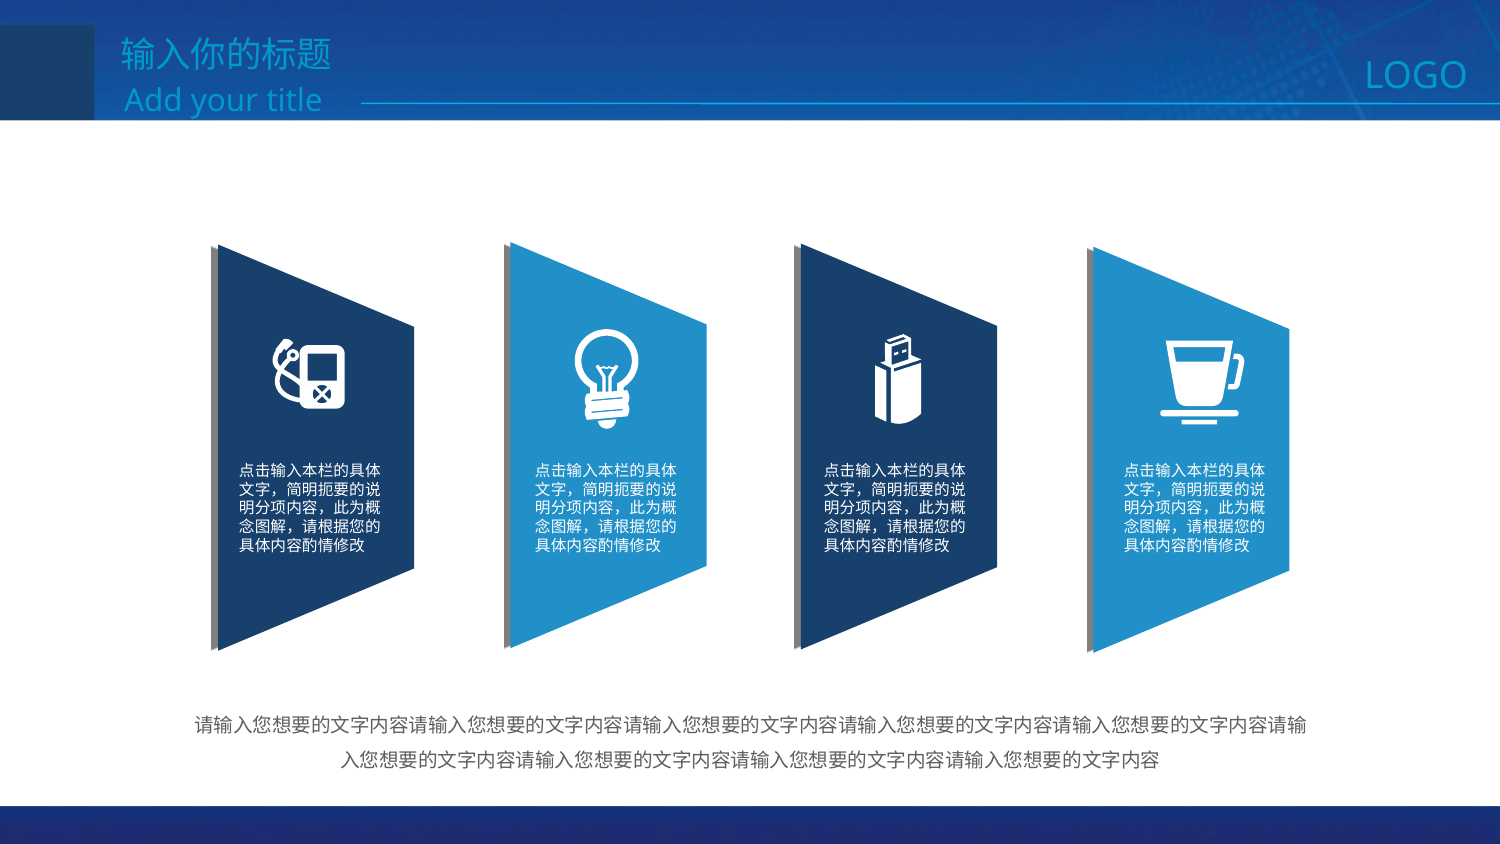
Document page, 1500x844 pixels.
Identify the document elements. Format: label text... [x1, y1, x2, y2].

text_box [1093, 246, 1290, 653]
picture [0, 0, 1500, 120]
text_box 点击输入本栏的具体文字，简明扼要的说明分项内容，此为概念图解，请根据您的具体内容酌情修改 [227, 455, 399, 561]
text_box [800, 243, 998, 650]
text_box [1181, 419, 1218, 425]
text_box 点击输入本栏的具体文字，简明扼要的说明分项内容，此为概念图解，请根据您的具体内容酌情修改 [1112, 455, 1284, 561]
text_box [1165, 340, 1234, 407]
text_box 请输入您想要的文字内容请输入您想要的文字内容请输入您想要的文字内容请输入您想要的文字内容请输入您想要的文字内容请输入您想要的文字内容请输入您想要的文字内容请输入您想要的文字内容请输入您想要的文字内容 [185, 695, 1314, 778]
text_box [1227, 353, 1245, 390]
text_box [1160, 410, 1239, 417]
text_box 点击输入本栏的具体文字，简明扼要的说明分项内容，此为概念图解，请根据您的具体内容酌情修改 [523, 455, 695, 561]
text_box [574, 329, 639, 429]
text_box [218, 244, 415, 651]
text_box [510, 242, 707, 649]
picture [0, 807, 1500, 844]
text_box [272, 338, 345, 409]
text_box 点击输入本栏的具体文字，简明扼要的说明分项内容，此为概念图解，请根据您的具体内容酌情修改 [812, 455, 984, 561]
text_box [875, 365, 887, 422]
text_box [880, 334, 922, 424]
